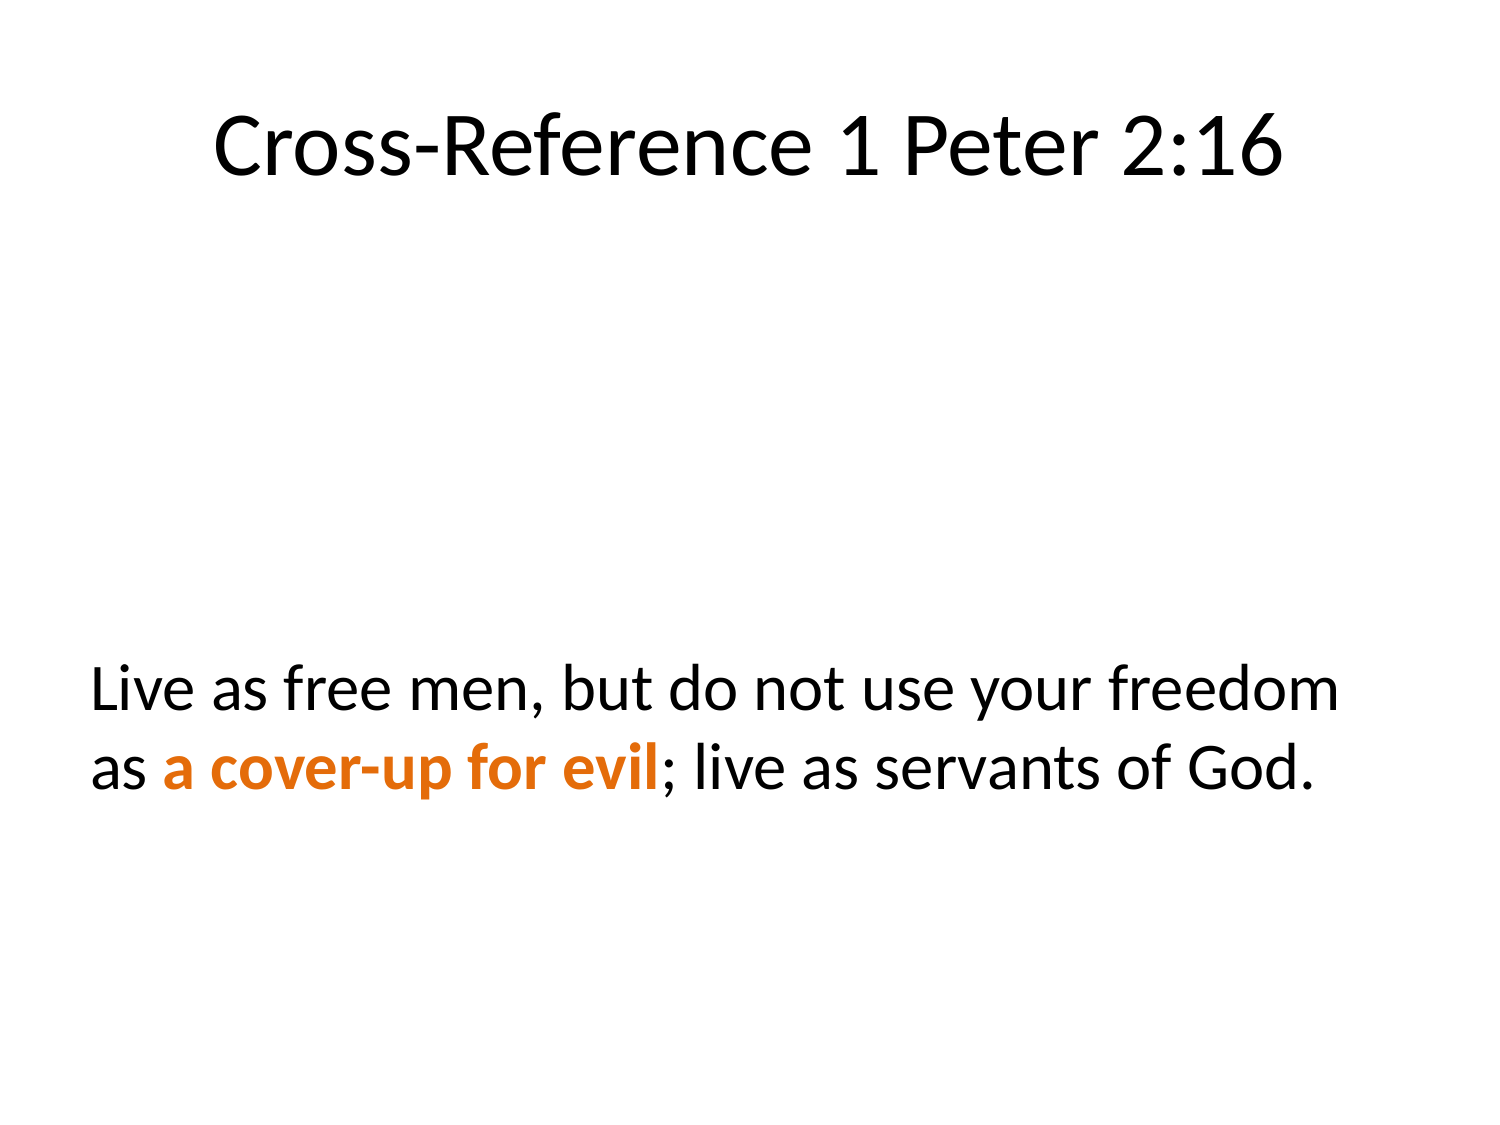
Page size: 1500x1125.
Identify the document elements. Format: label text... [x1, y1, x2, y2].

list Live as free men, but do not use your freedom as a cover-up for evil; live as servants of God. [75, 262, 1425, 1005]
title Cross-Reference 1 Peter 2:16 [75, 45, 1425, 233]
